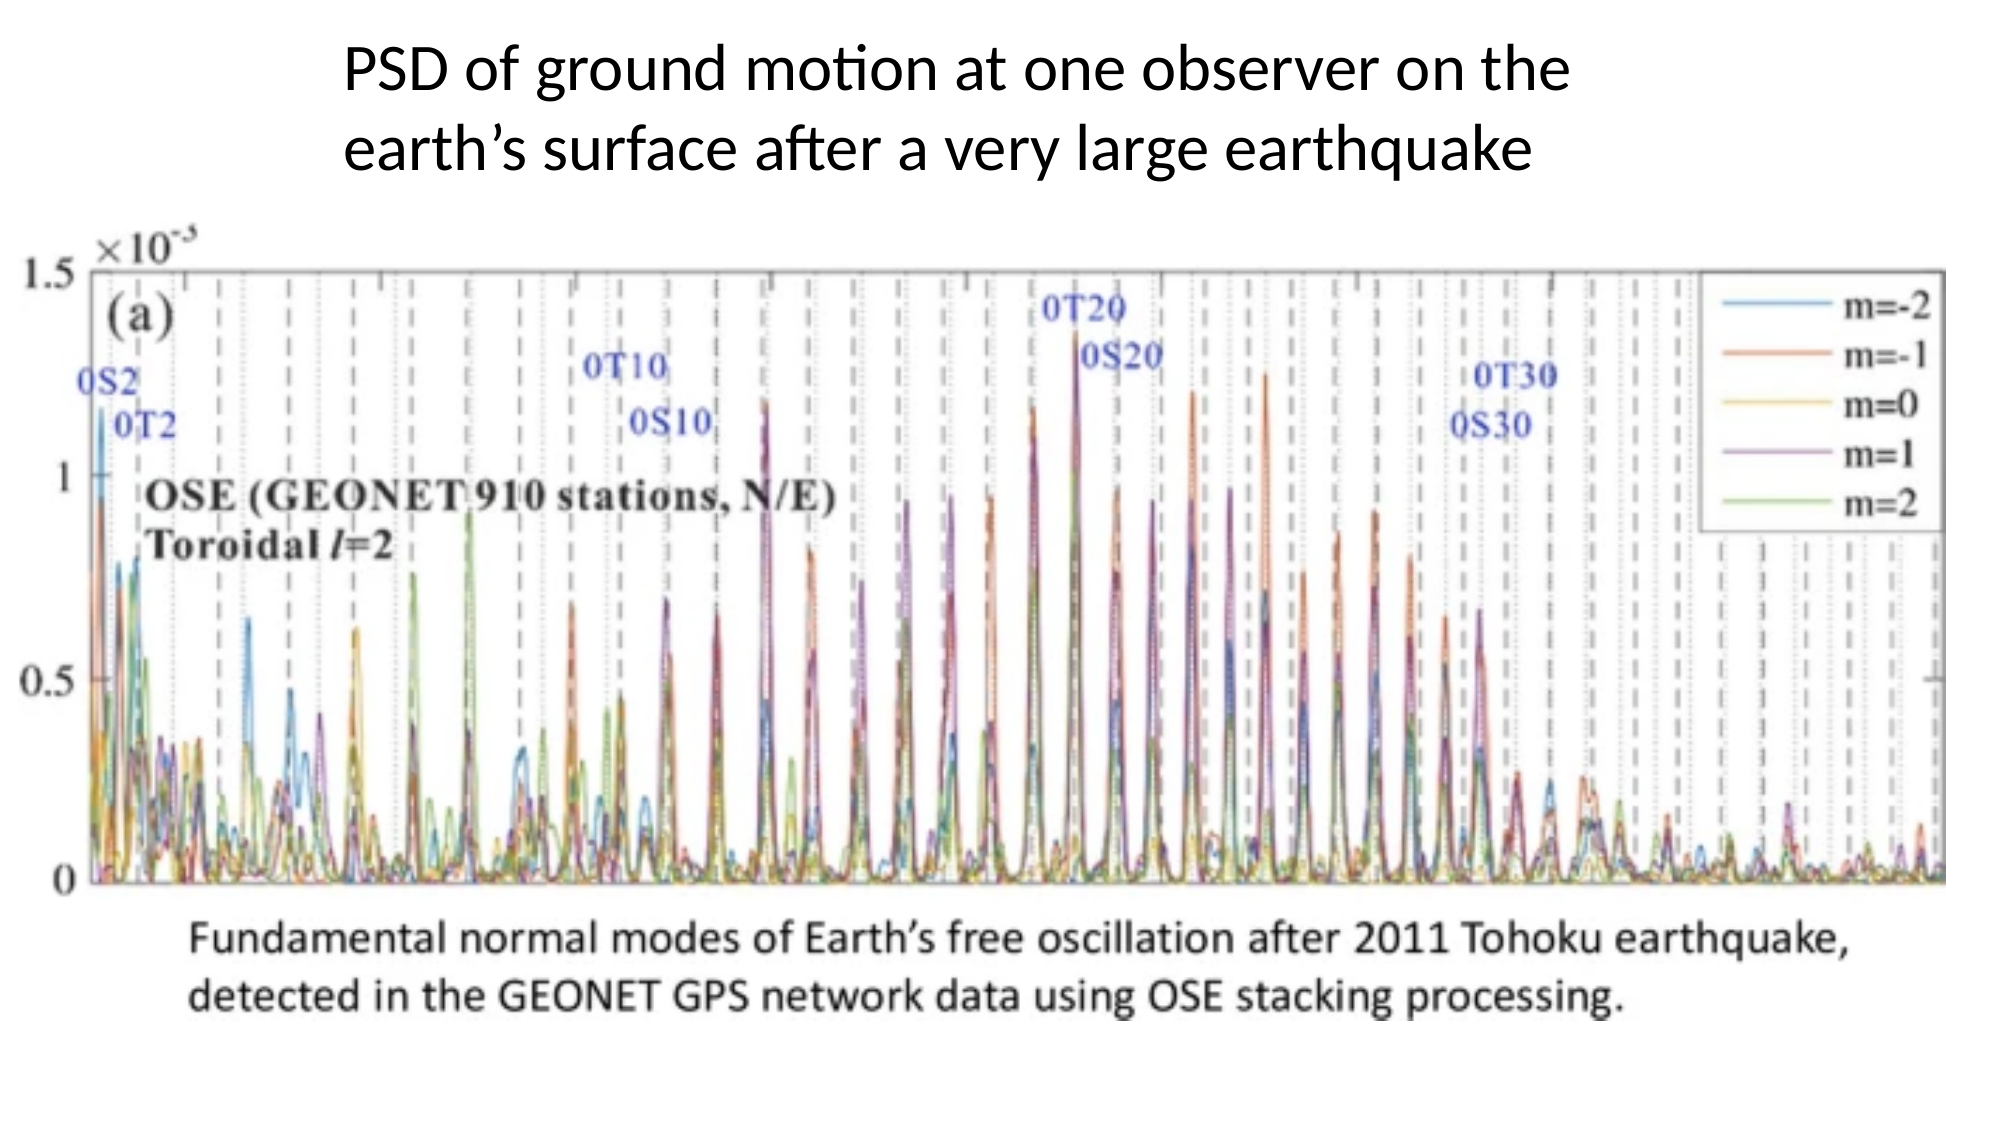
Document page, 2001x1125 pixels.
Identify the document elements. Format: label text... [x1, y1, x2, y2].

picture [18, 221, 1946, 1021]
text_box PSD of ground motion at one observer on the earth’s surface after a very large earthquake [328, 15, 1735, 191]
